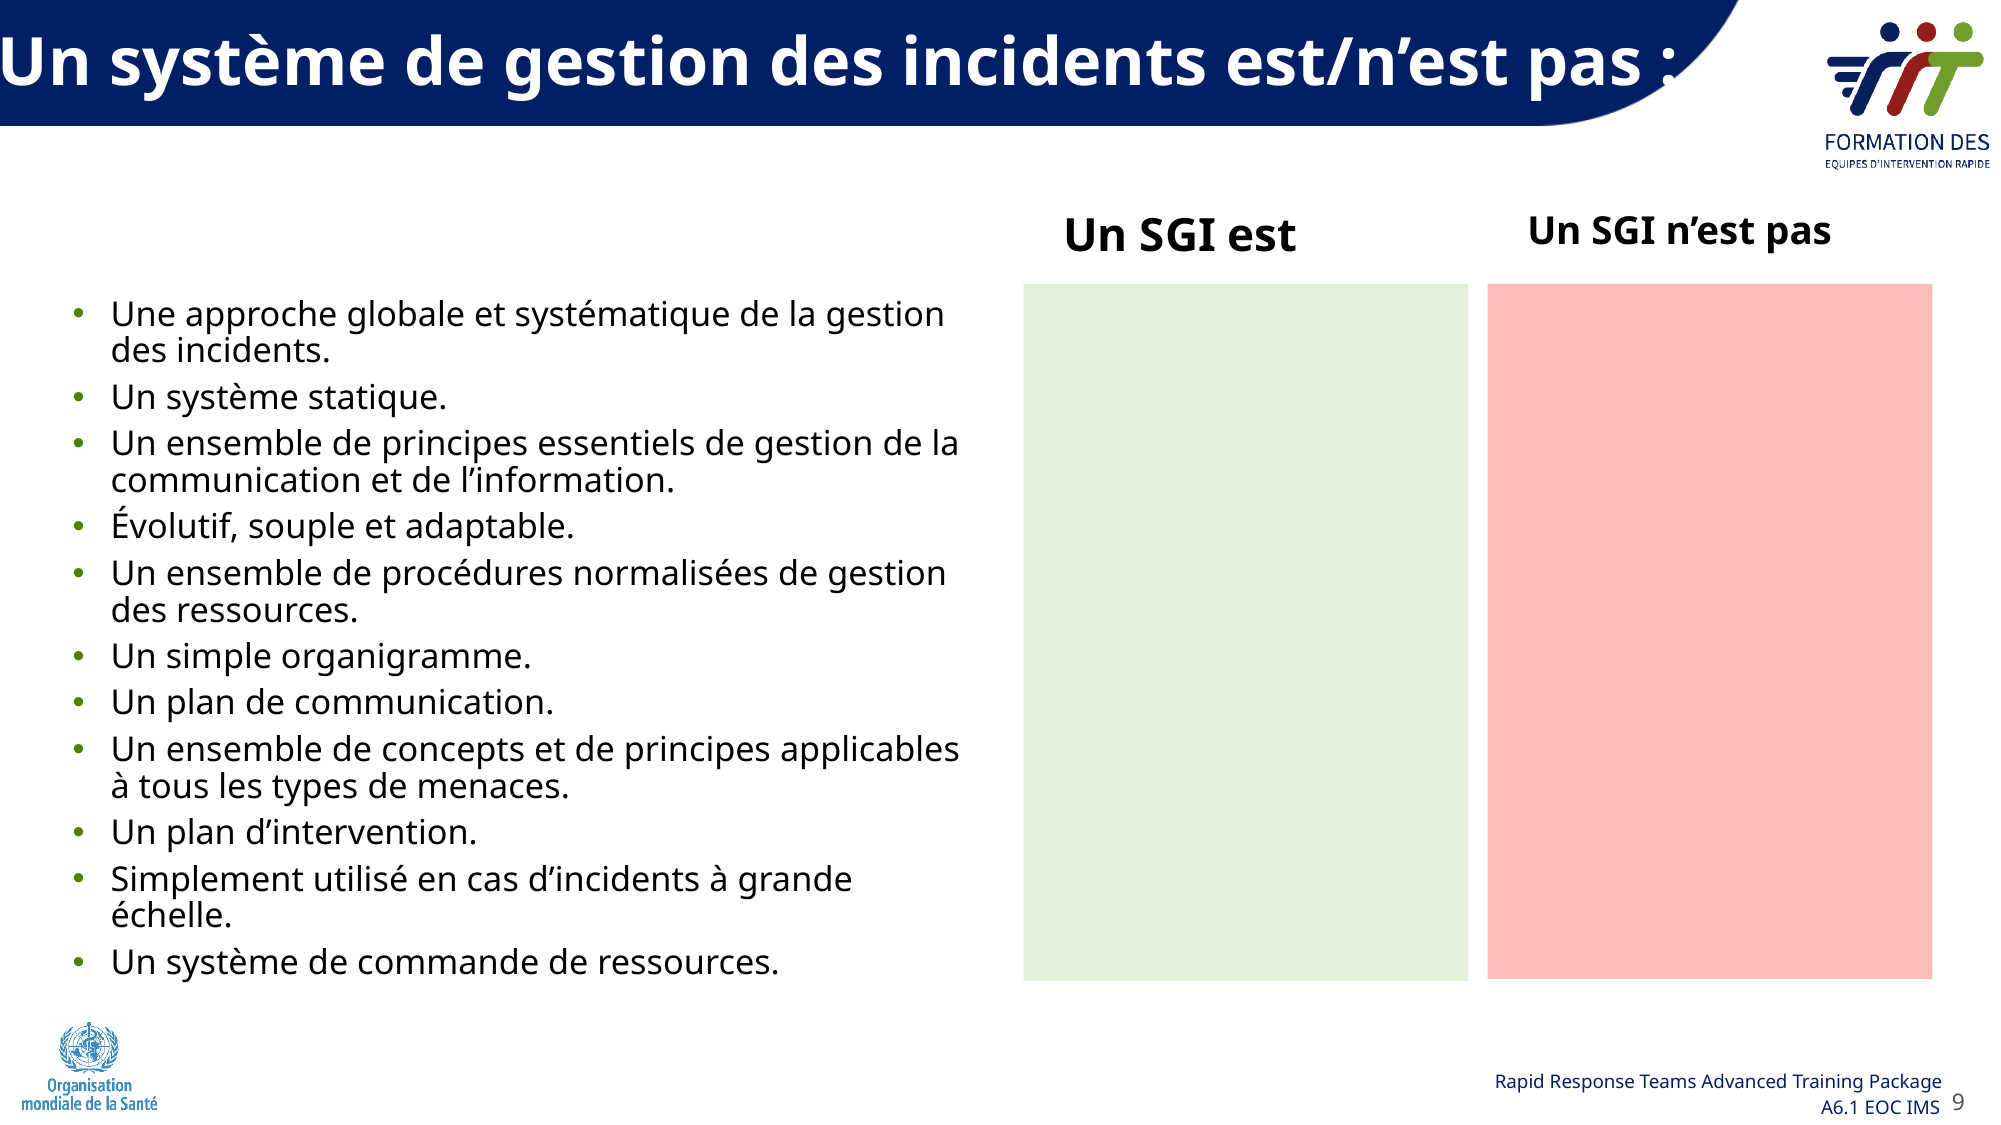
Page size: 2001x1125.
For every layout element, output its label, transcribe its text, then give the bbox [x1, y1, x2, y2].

text_box Un système de gestion des incidents est/n’est pas : [0, 11, 1712, 106]
text_box Un SGI n’est pas [1519, 203, 1907, 283]
text_box [1487, 283, 1933, 979]
picture [1825, 21, 1990, 170]
picture [20, 1020, 158, 1111]
slide_number 9 [1882, 1037, 1930, 1092]
picture [0, 0, 1764, 126]
text_box [1023, 283, 1469, 981]
list Un SGI est [1055, 204, 1358, 283]
text_box Une approche globale et systématique de la gestion des incidents. Un système statique. Un ensemble de principes essentiels de gestion de la communication et de l’information. Évolutif, souple et adaptable. Un ensemble de procédures normalisées de gestion des ressources. Un simple organigramme. Un plan de communication. Un ensemble de concepts et de principes applicables à tous les types de menaces. Un plan d’intervention. Simplement utilisé en cas d’incidents à grande échelle. Un système de commande de ressources. [65, 289, 977, 991]
